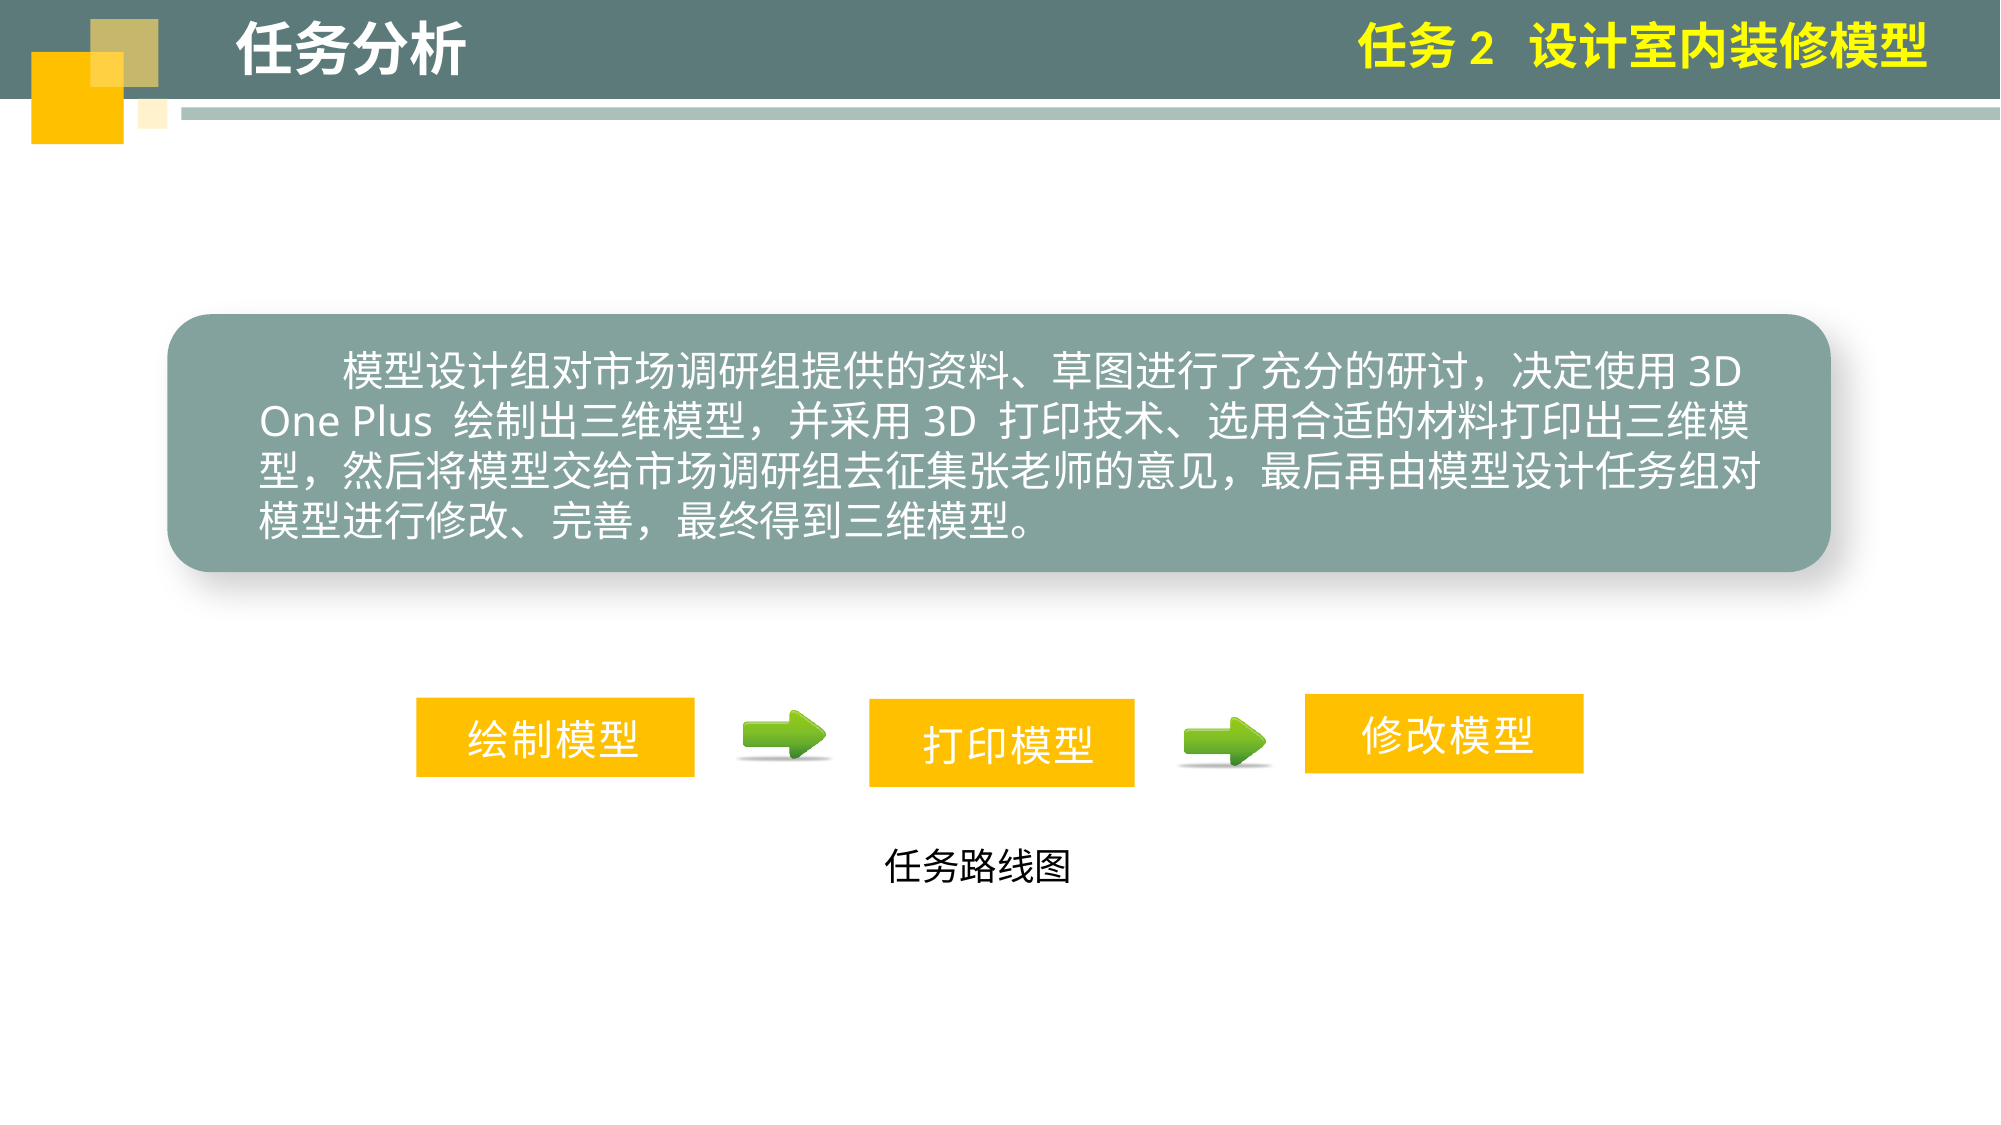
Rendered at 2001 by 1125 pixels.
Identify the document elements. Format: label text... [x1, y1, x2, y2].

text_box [414, 693, 1584, 787]
text_box 任务路线图 [870, 822, 1139, 896]
text_box [167, 314, 1831, 573]
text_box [0, 0, 2000, 145]
text_box 模型设计组对市场调研组提供的资料、草图进行了充分的研讨，决定使用3D One Plus 绘制出三维模型，并采用3D 打印技术、选用合适的材料打印出三维模型，然后将模型交给市场调研组去征集张老师的意见，最后再由模型设计任务组对模型进行修改、完善，最终得到三维模型。 [244, 337, 1785, 553]
